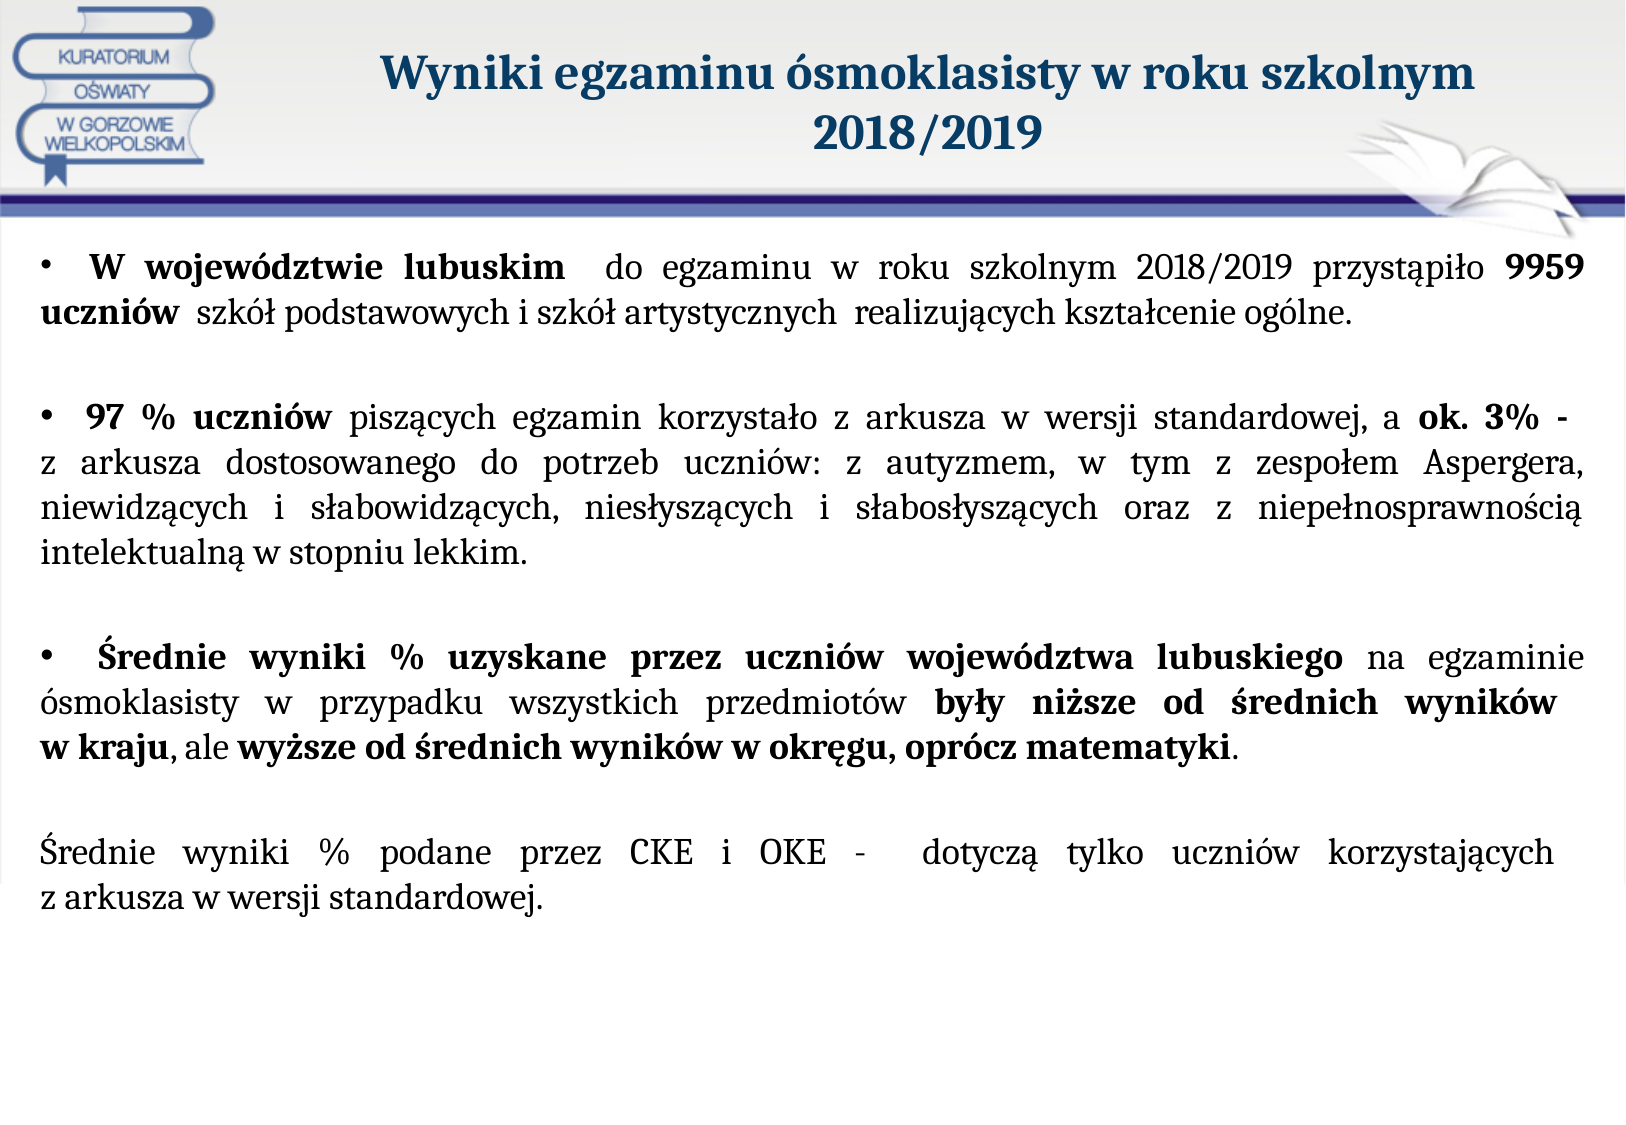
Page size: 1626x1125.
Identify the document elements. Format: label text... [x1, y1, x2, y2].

title Wyniki egzaminu ósmoklasisty w roku szkolnym 2018/2019 [257, 23, 1600, 176]
list W województwie lubuskim do egzaminu w roku szkolnym 2018/2019 przystąpiło 9959 uczniów szkół podstawowych i szkół artystycznych realizujących kształcenie ogólne. 97 % uczniów piszących egzamin korzystało z arkusza w wersji standardowej, a ok. 3% - z arkusza dostosowanego do potrzeb uczniów: z autyzmem, w tym z zespołem Aspergera, niewidzących i słabowidzących, niesłyszących i słabosłyszących oraz z niepełnosprawnością intelektualną w stopniu lekkim. Średnie wyniki % uzyskane przez uczniów województwa lubuskiego na egzaminie ósmoklasisty w przypadku wszystkich przedmiotów były niższe od średnich wyników w kraju, ale wyższe od średnich wyników w okręgu, oprócz matematyki. Średnie wyniki % podane przez CKE i OKE - dotyczą tylko uczniów korzystających z arkusza w wersji standardowej. [25, 234, 1600, 938]
picture [0, 0, 1626, 1125]
